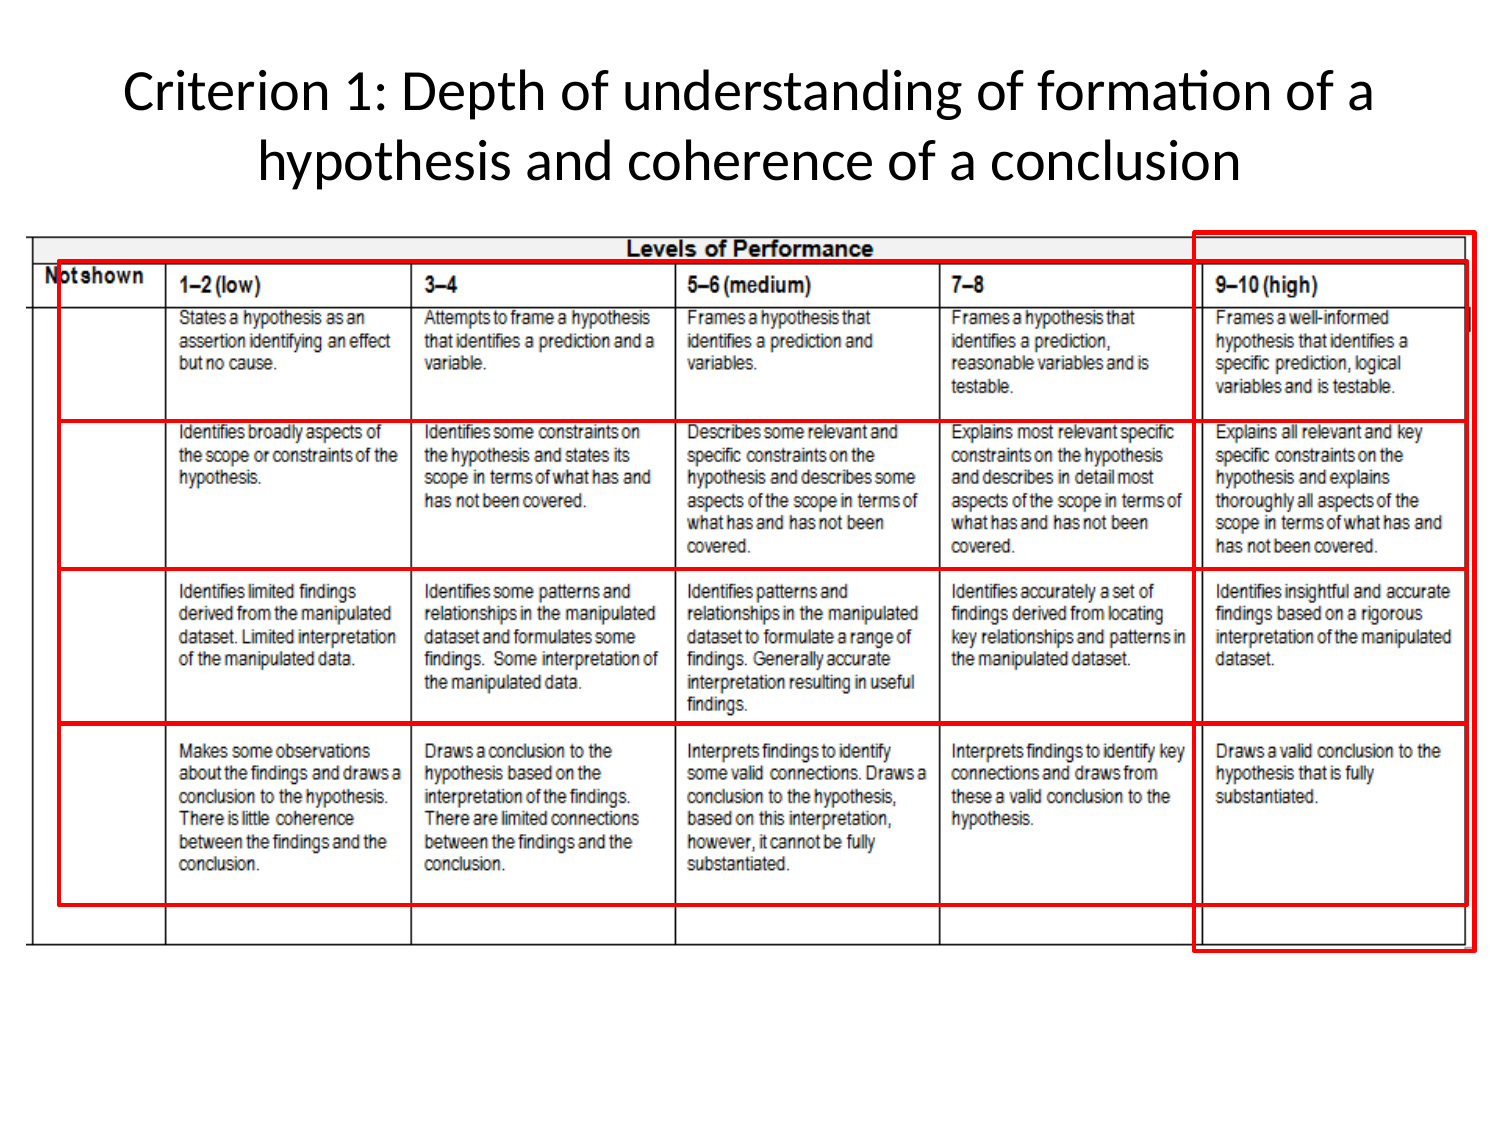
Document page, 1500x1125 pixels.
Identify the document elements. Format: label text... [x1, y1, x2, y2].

text_box [1470, 230, 1477, 237]
text_box Criterion 1: Depth of understanding of formation of a hypothesis and coherence of a conclusion [74, 45, 1425, 230]
picture [26, 232, 1474, 952]
